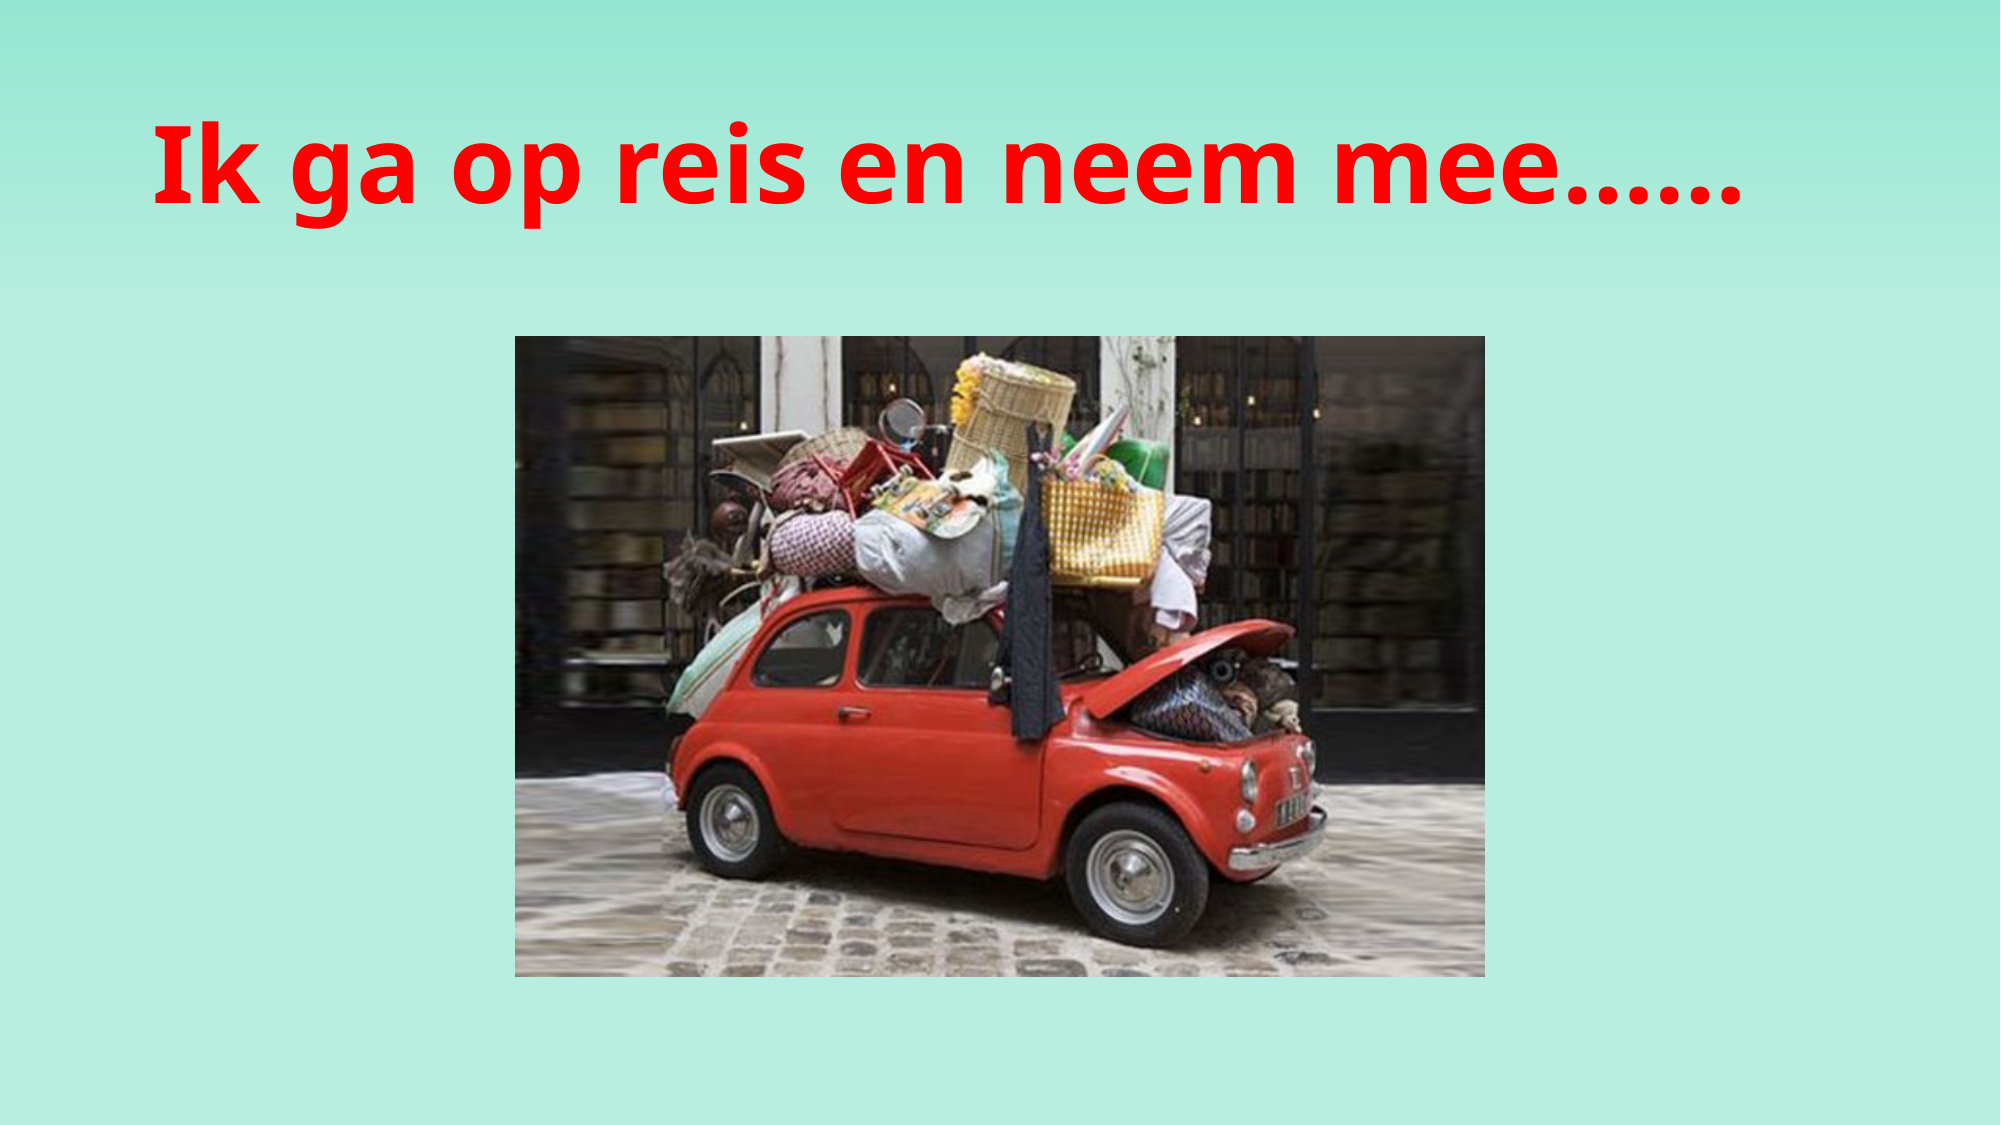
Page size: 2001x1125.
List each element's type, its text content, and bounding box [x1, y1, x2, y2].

title Ik ga op reis en neem mee…… [137, 59, 1863, 278]
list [515, 335, 1485, 977]
